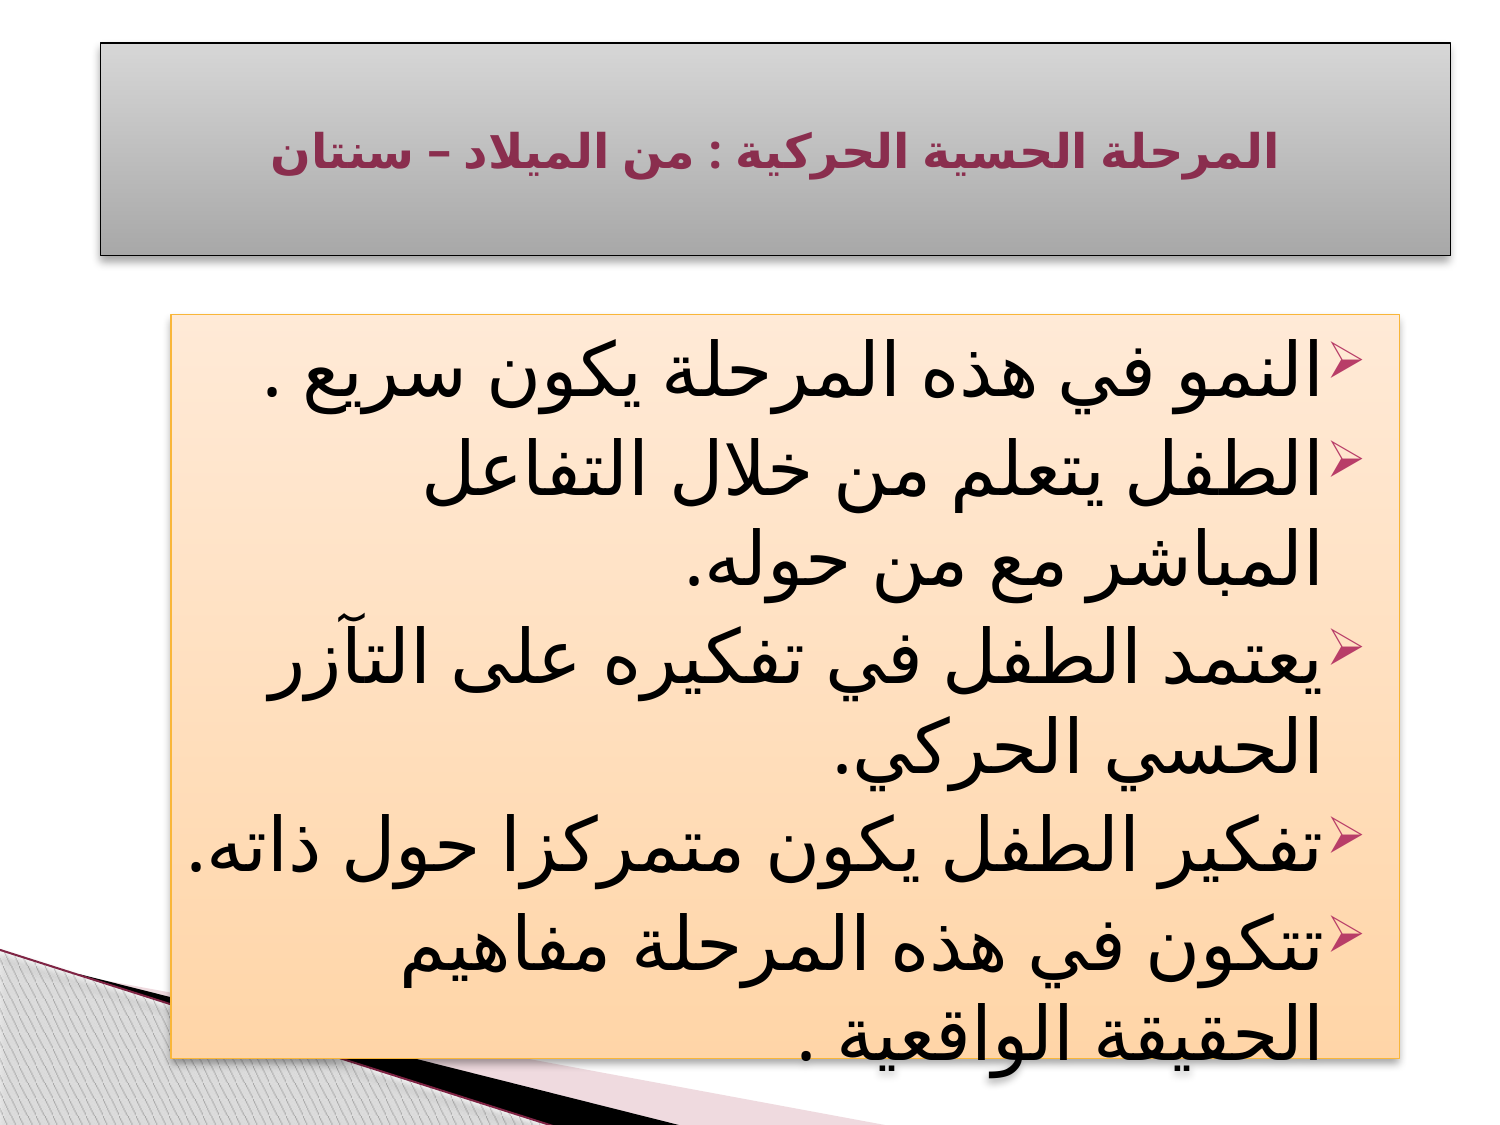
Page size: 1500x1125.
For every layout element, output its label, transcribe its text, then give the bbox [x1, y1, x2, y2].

title المرحلة الحسية الحركية : من الميلاد – سنتان [100, 42, 1451, 256]
list النمو في هذه المرحلة يكون سريع . الطفل يتعلم من خلال التفاعل المباشر مع من حوله. يعتمد الطفل في تفكيره على التآزر الحسي الحركي. تفكير الطفل يكون متمركزا حول ذاته. تتكون في هذه المرحلة مفاهيم الحقيقة الواقعية . [170, 314, 1400, 1059]
